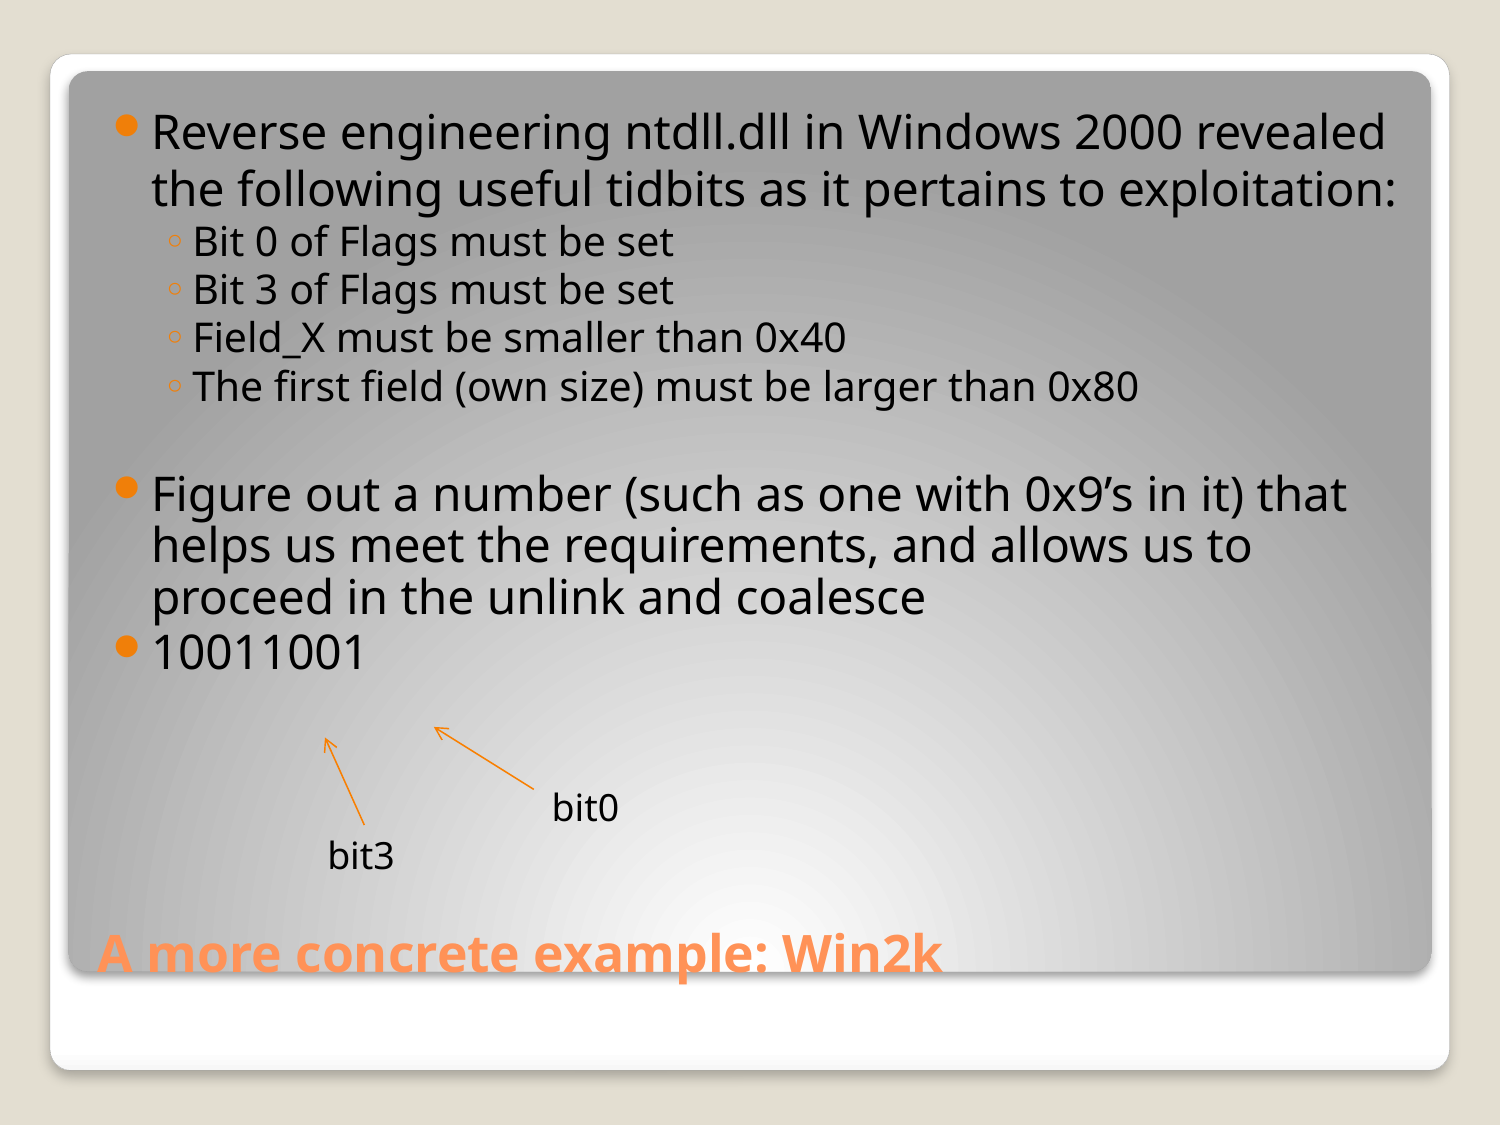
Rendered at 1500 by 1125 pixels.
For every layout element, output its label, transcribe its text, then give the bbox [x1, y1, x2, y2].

title A more concrete example: Win2k [82, 912, 1425, 990]
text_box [300, 761, 389, 802]
text_box bit3 [312, 824, 417, 885]
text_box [433, 726, 535, 790]
text_box bit0 [536, 776, 635, 837]
list Reverse engineering ntdll.dll in Windows 2000 revealed the following useful tidbits as it pertains to exploitation: Bit 0 of Flags must be set Bit 3 of Flags must be set Field_X must be smaller than 0x40 The first field (own size) must be larger than 0x80 Figure out a number (such as one with 0x9’s in it) that helps us meet the requirements, and allows us to proceed in the unlink and coalesce 10011001 [82, 86, 1425, 738]
